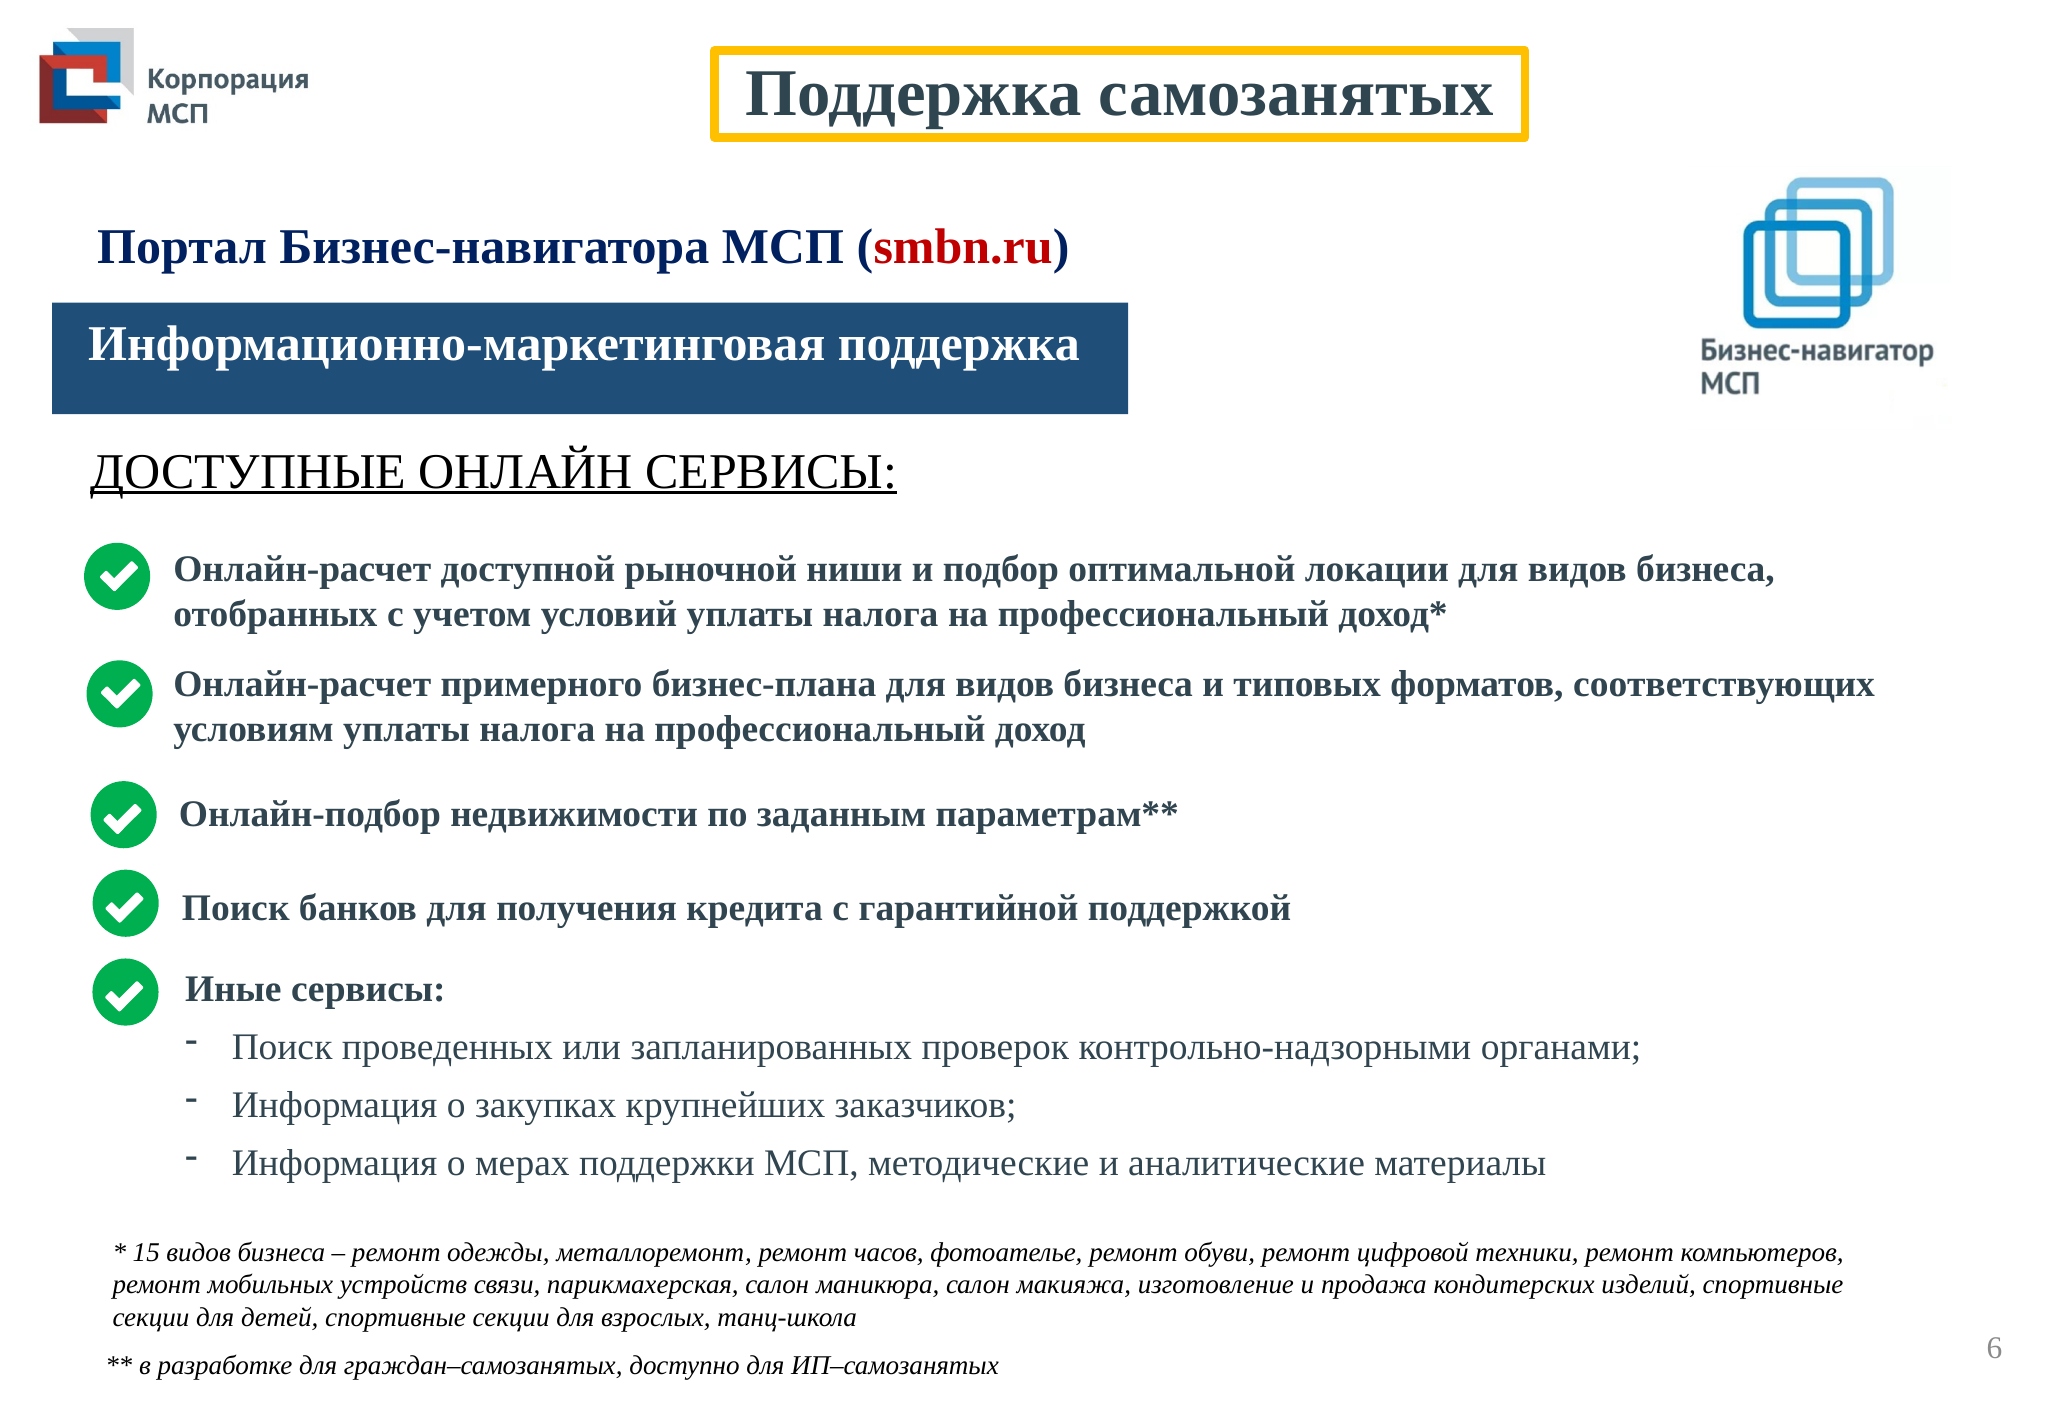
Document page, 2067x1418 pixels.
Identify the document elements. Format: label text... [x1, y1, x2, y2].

picture [10, 9, 338, 142]
picture [1595, 166, 2043, 430]
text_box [90, 781, 1947, 849]
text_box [159, 875, 1947, 937]
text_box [92, 958, 159, 1026]
slide_number 6 [1866, 1308, 2018, 1384]
text_box * 15 видов бизнеса – ремонт одежды, металлоремонт, ремонт часов, фотоателье, ремонт обуви, ремонт цифровой техники, ремонт компьютеров, ремонт мобильных устройств связи, парикмахерская, салон маникюра, салон макияжа, изготовление и продажа кондитерских изделий, спортивные секции для детей, спортивные секции для взрослых, танц-школа [97, 1226, 1893, 1340]
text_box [84, 536, 1947, 759]
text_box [110, 956, 1977, 1250]
text_box Поддержка самозанятых [714, 50, 1526, 138]
text_box Информационно-маркетинговая поддержка [52, 302, 1129, 415]
text_box ** в разработке для граждан–самозанятых, доступно для ИП–самозанятых [90, 1340, 1866, 1388]
text_box ДОСТУПНЫЕ ОНЛАЙН СЕРВИСЫ: [75, 430, 1301, 506]
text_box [92, 869, 159, 937]
text_box Портал Бизнес-навигатора МСП (smbn.ru) [38, 152, 1129, 304]
